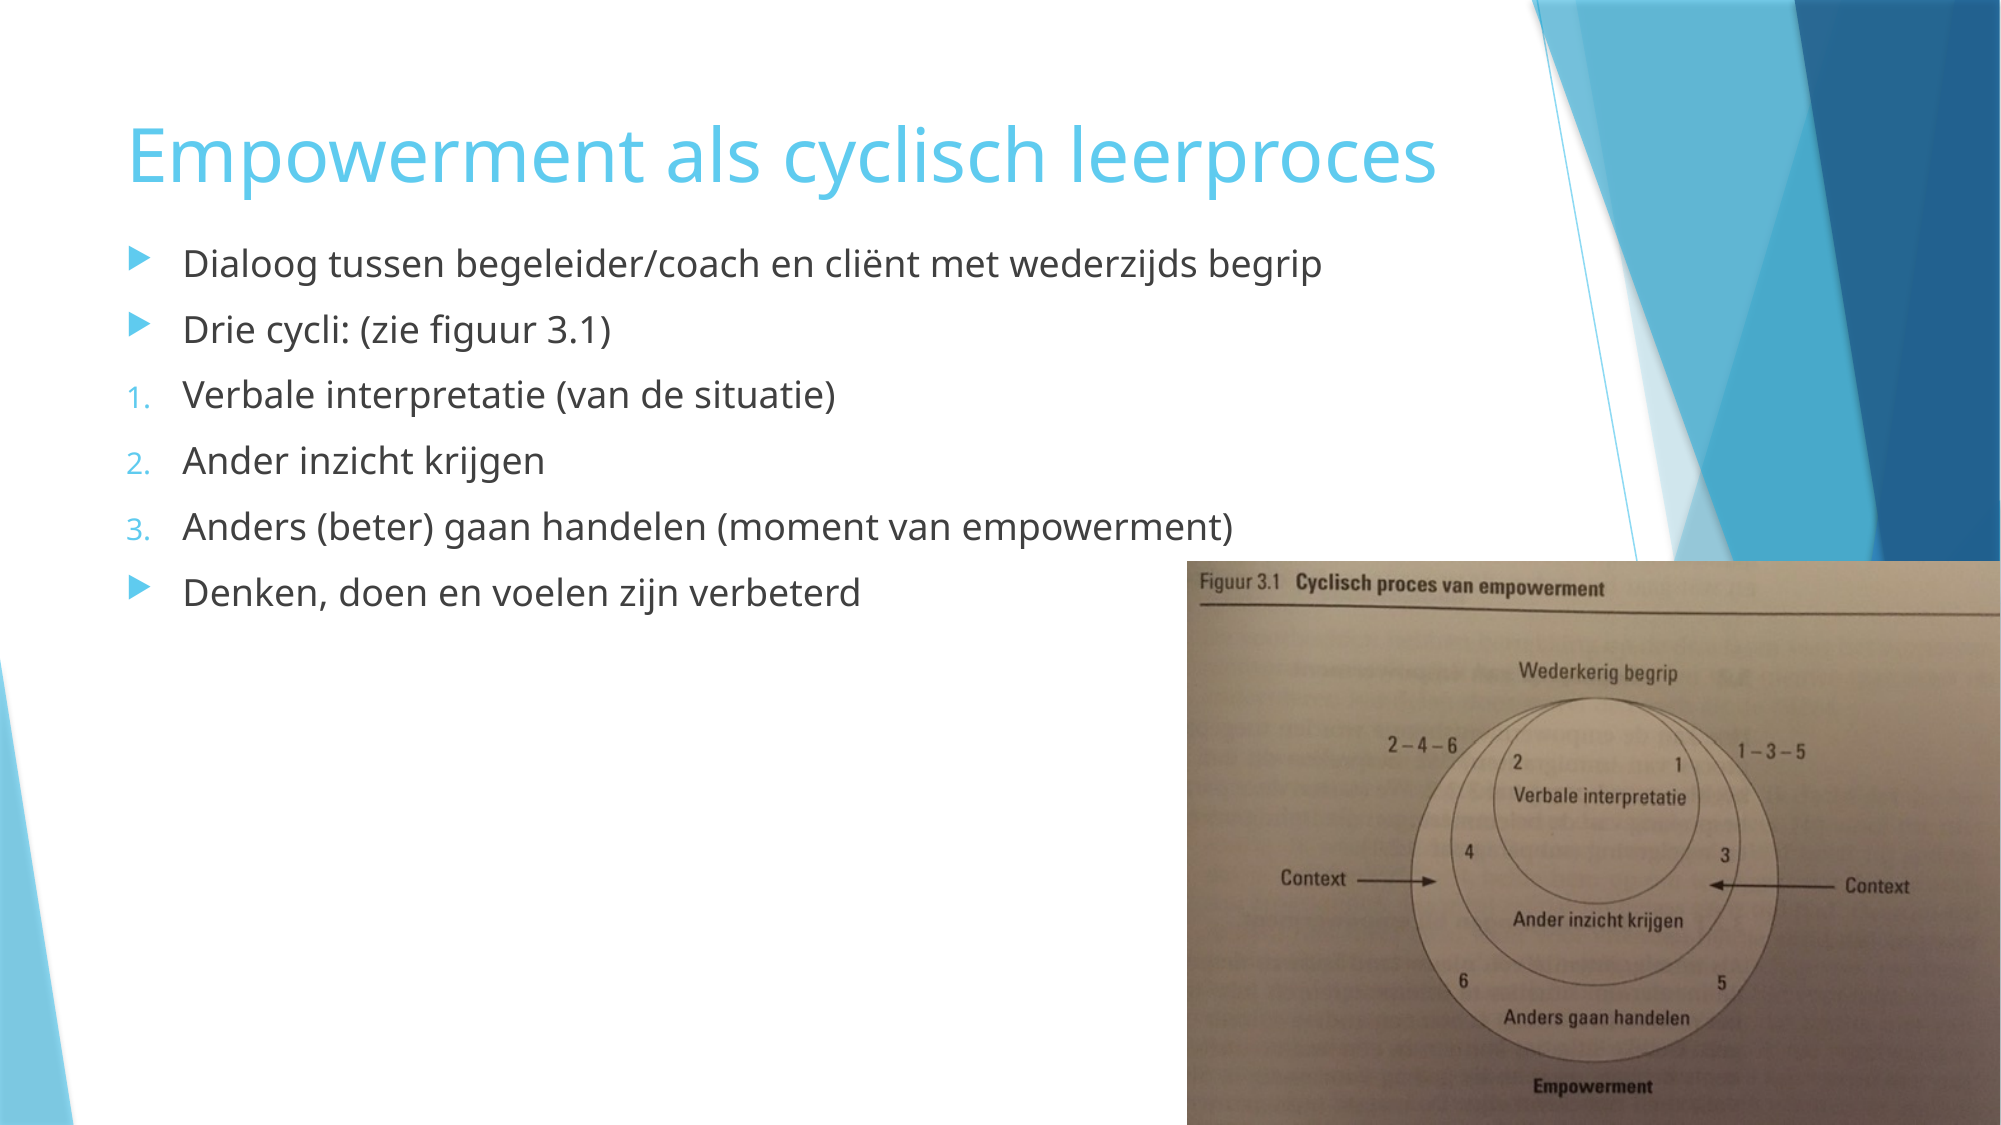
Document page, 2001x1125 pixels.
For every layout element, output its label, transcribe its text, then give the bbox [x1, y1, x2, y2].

list Dialoog tussen begeleider/coach en cliënt met wederzijds begrip Drie cycli: (zie figuur 3.1) Verbale interpretatie (van de situatie) Ander inzicht krijgen Anders (beter) gaan handelen (moment van empowerment) Denken, doen en voelen zijn verbeterd [111, 232, 1522, 869]
title Empowerment als cyclisch leerproces [111, 99, 1522, 232]
picture [1187, 560, 2000, 1125]
